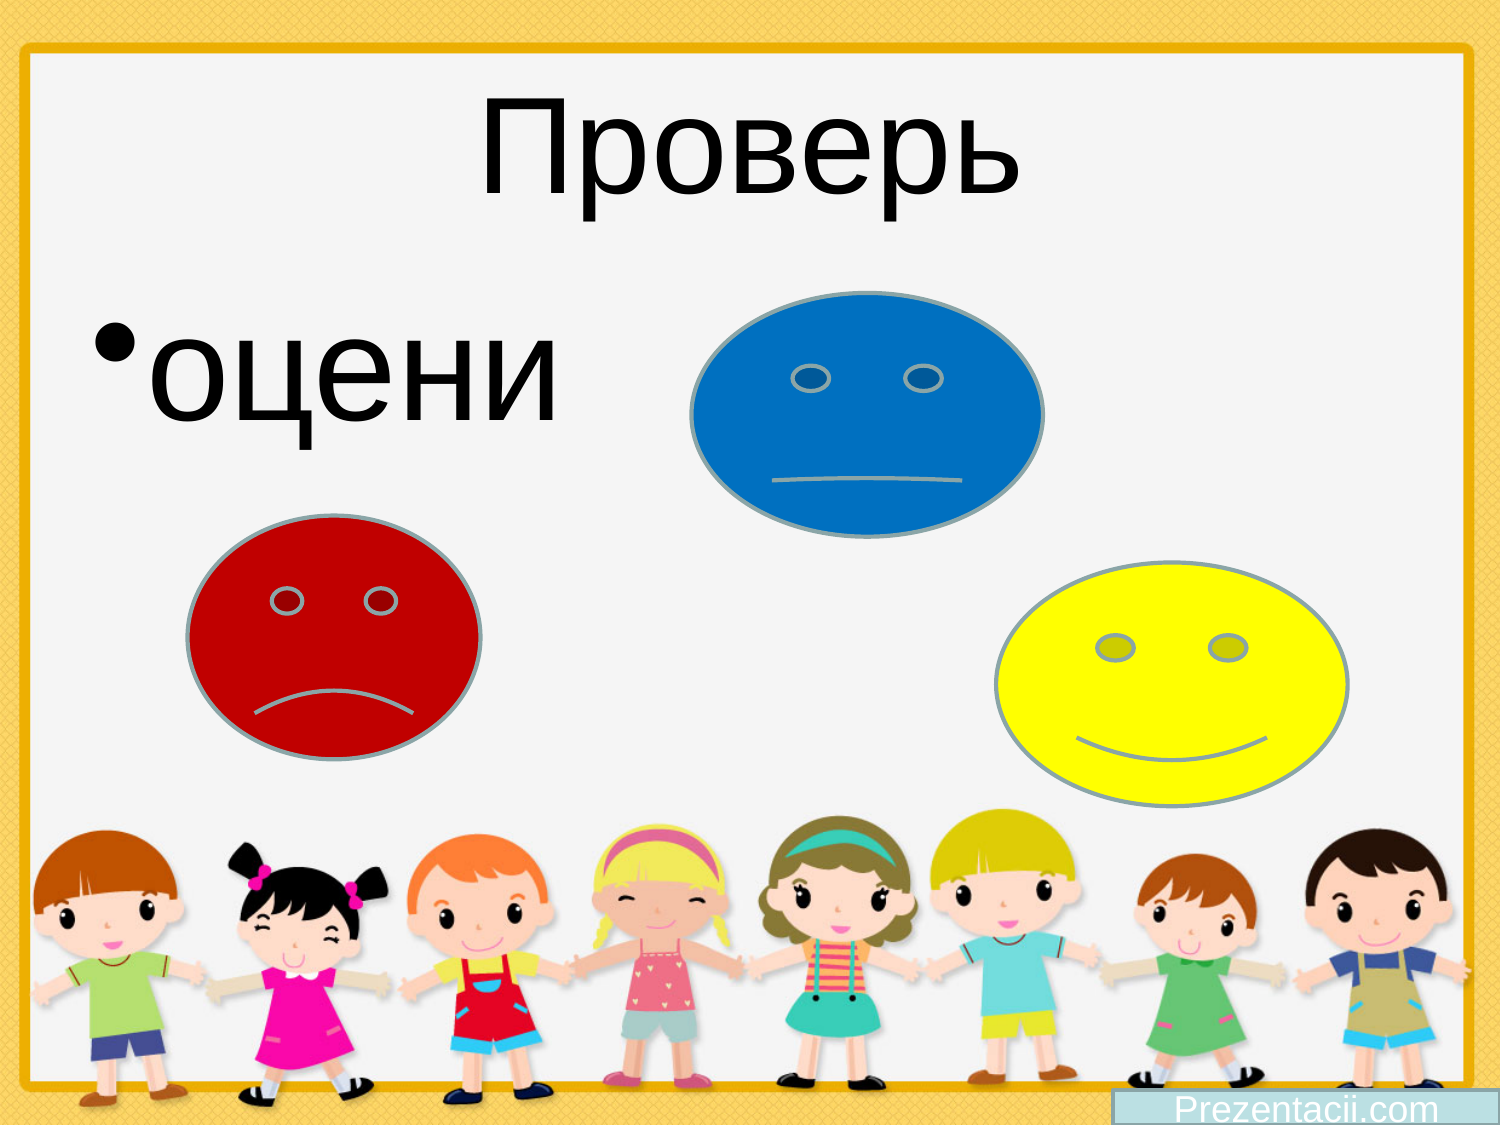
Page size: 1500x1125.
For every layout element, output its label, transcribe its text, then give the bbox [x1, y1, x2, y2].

list оцени [74, 262, 1426, 1006]
title Проверь [74, 44, 1426, 233]
picture [0, 0, 1500, 1125]
text_box Prezentacii.com [1111, 1088, 1500, 1125]
text_box [689, 290, 1046, 539]
text_box [185, 513, 483, 762]
text_box [993, 560, 1350, 809]
